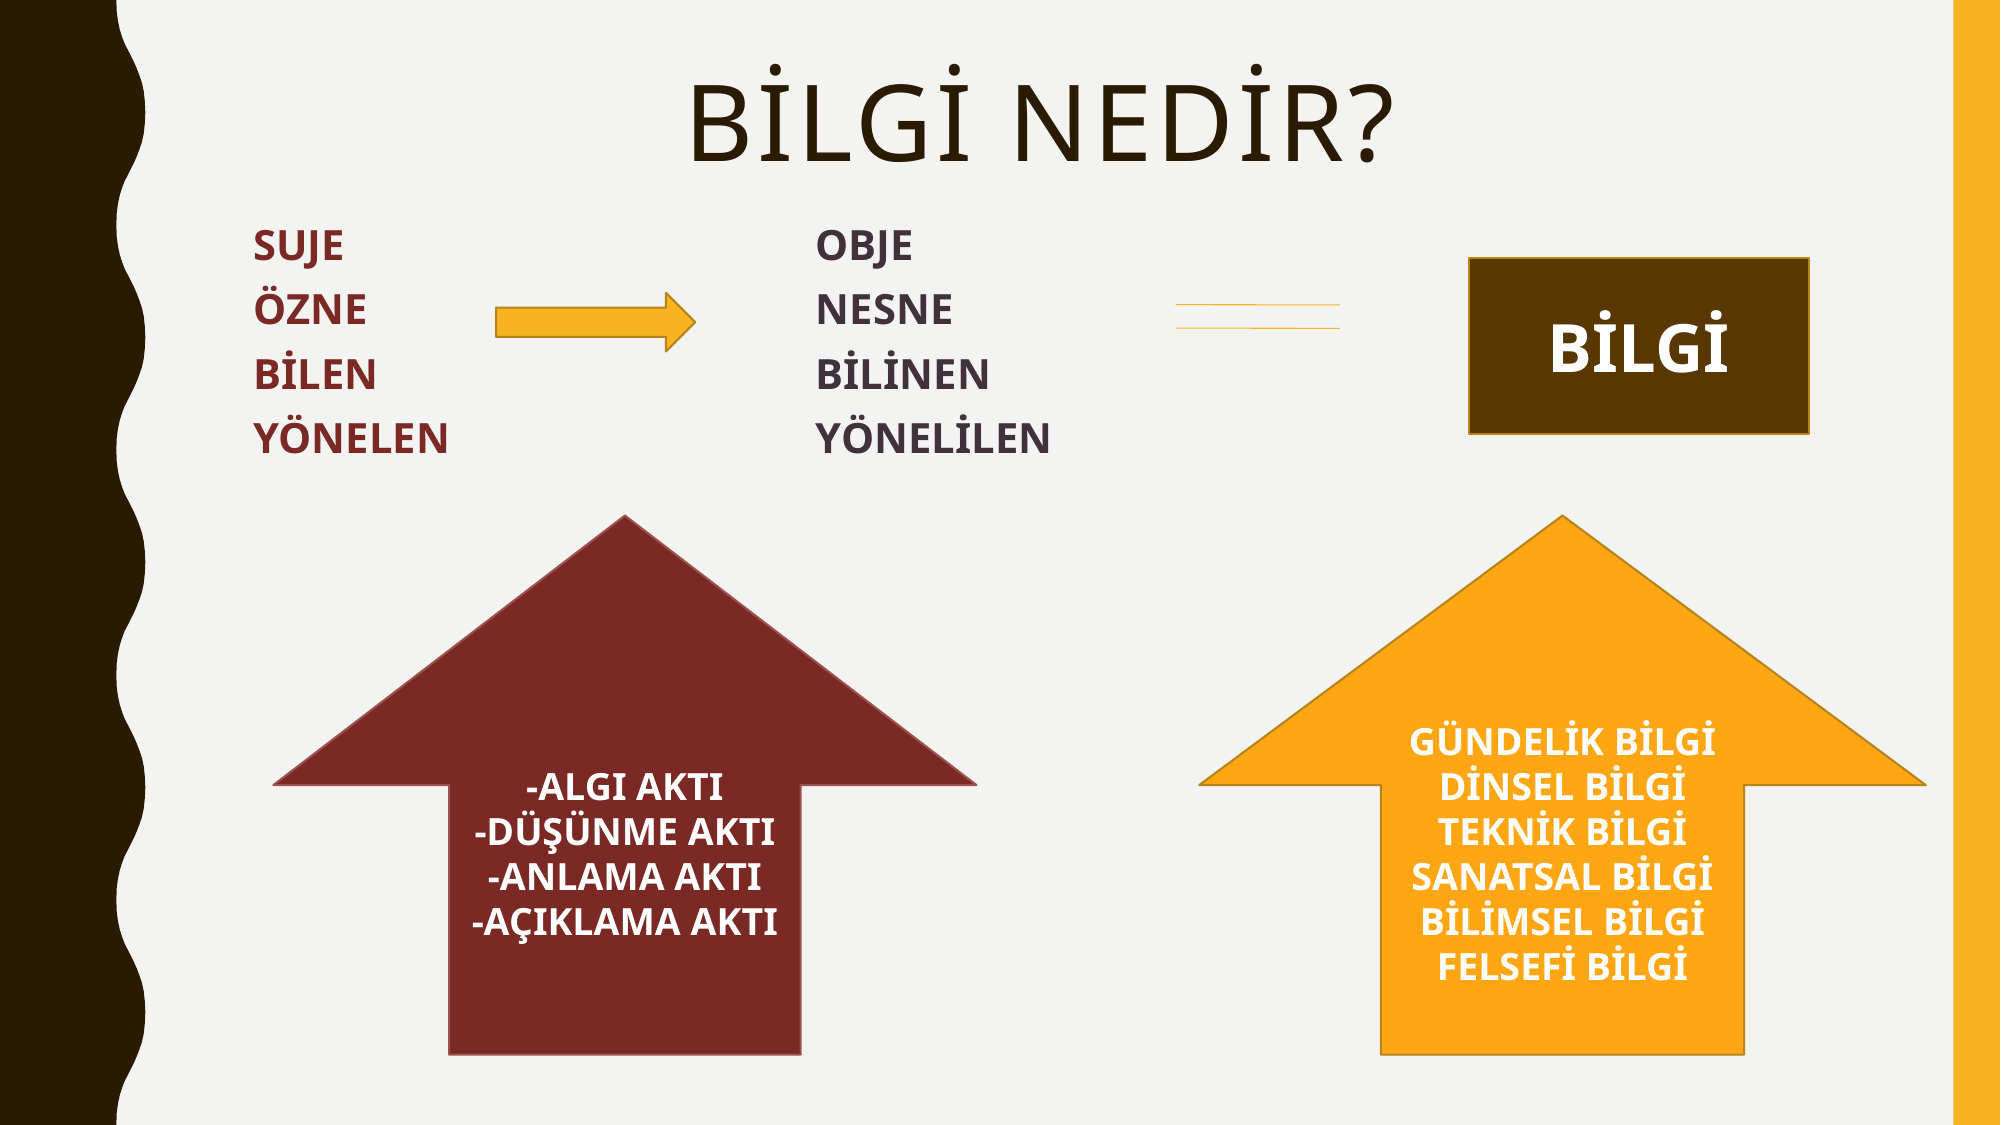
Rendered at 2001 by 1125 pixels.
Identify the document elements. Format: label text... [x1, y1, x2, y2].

text_box GÜNDELİK BİLGİ DİNSEL BİLGİ TEKNİK BİLGİ SANATSAL BİLGİ BİLİMSEL BİLGİ FELSEFİ BİLGİ [1198, 514, 1927, 1056]
text_box [495, 291, 696, 353]
title Bilgi nedir? [205, 62, 1875, 308]
text_box -ALGI AKTI -DÜŞÜNME AKTI -ANLAMA AKTI -AÇIKLAMA AKTI [272, 514, 978, 1056]
list SUJE ÖZNE BİLEN YÖNELEN [238, 210, 567, 539]
list OBJE NESNE BİLİNEN YÖNELİLEN [800, 210, 1141, 516]
text_box BİLGİ [1468, 257, 1810, 435]
